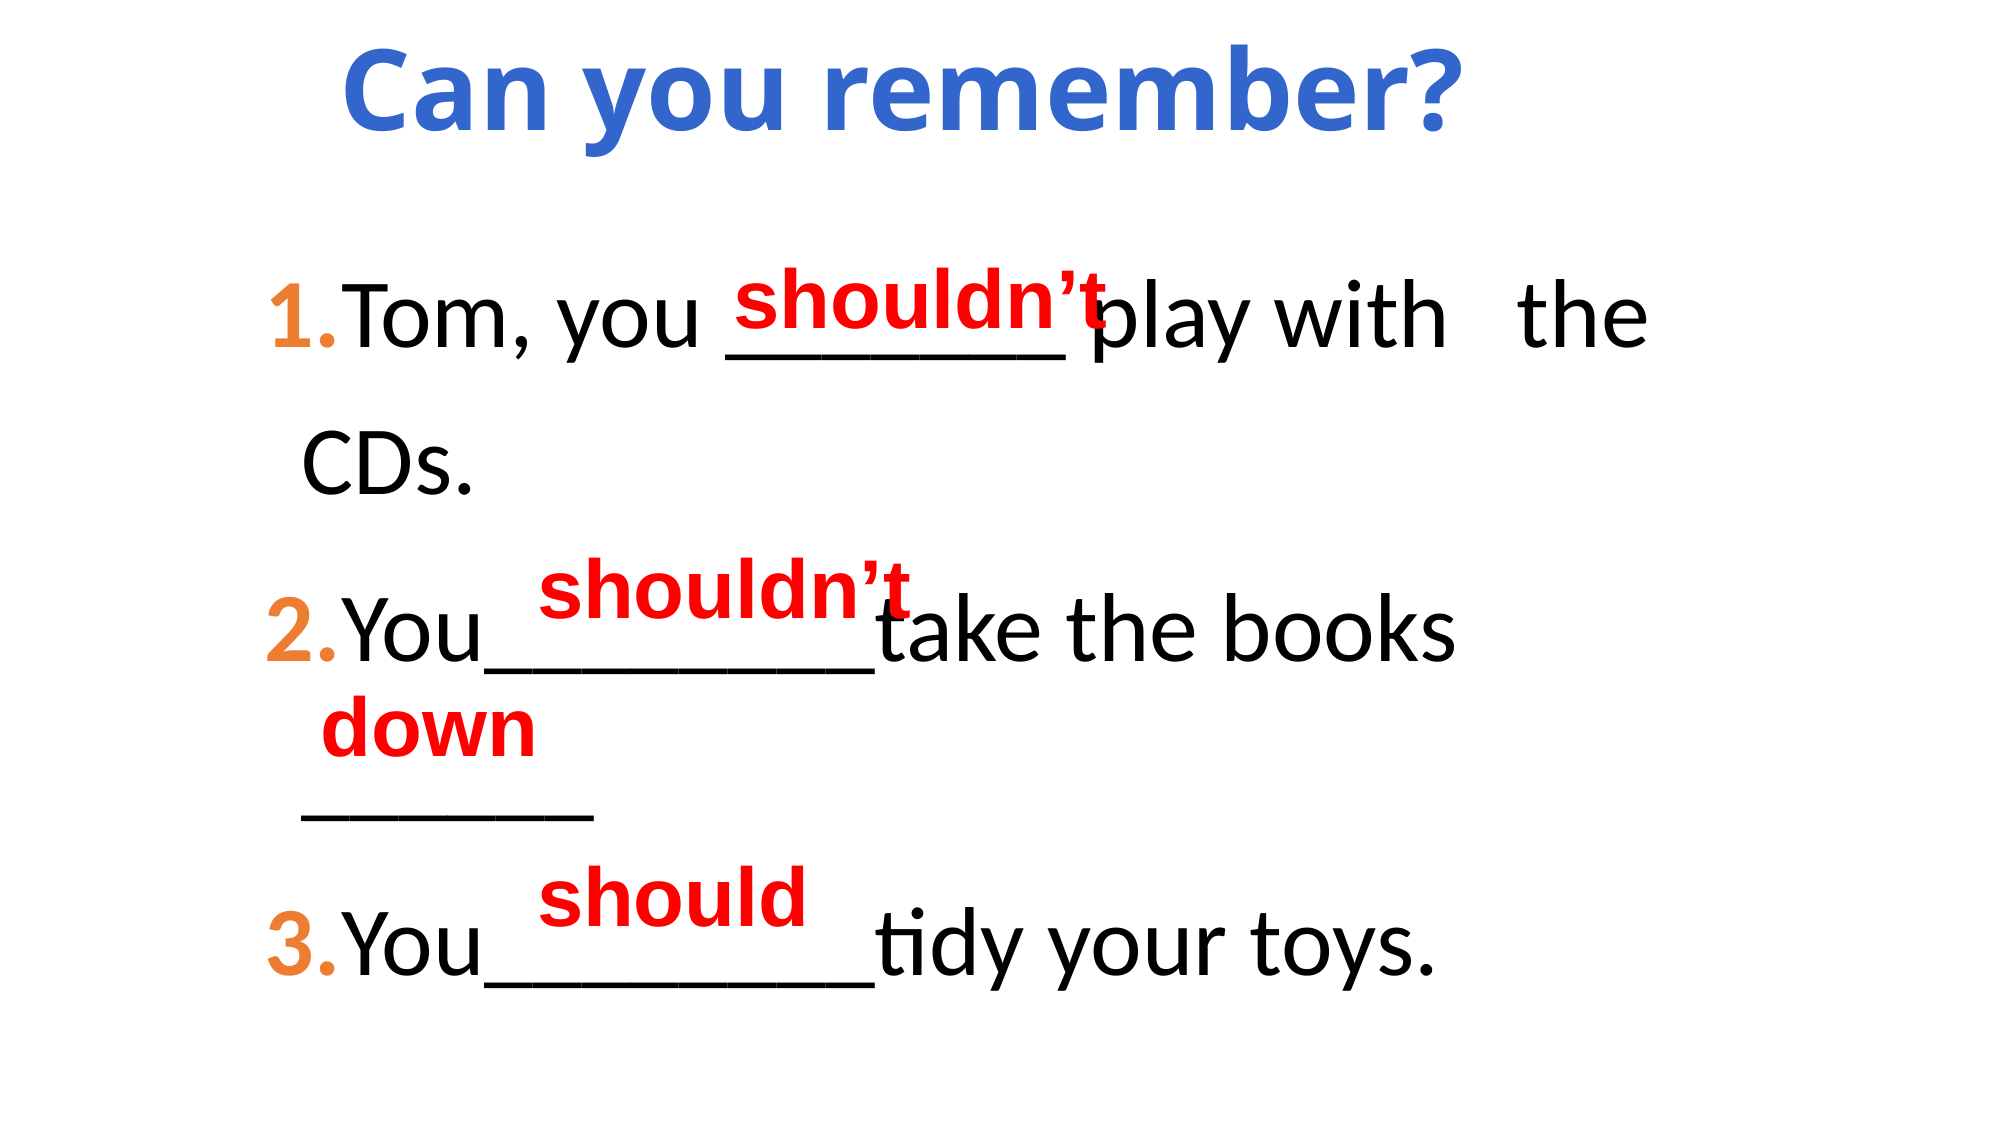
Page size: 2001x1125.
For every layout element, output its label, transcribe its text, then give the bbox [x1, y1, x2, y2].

text_box shouldn’t [718, 237, 1132, 353]
text_box should [522, 835, 935, 951]
text_box shouldn’t [522, 527, 935, 643]
title Can you remember? [324, 0, 1675, 188]
text_box down [306, 665, 719, 781]
list 1.Tom, you _______ play with the CDs. 2.You________take the books ______ 3.You________tidy your toys. [249, 212, 1750, 1005]
